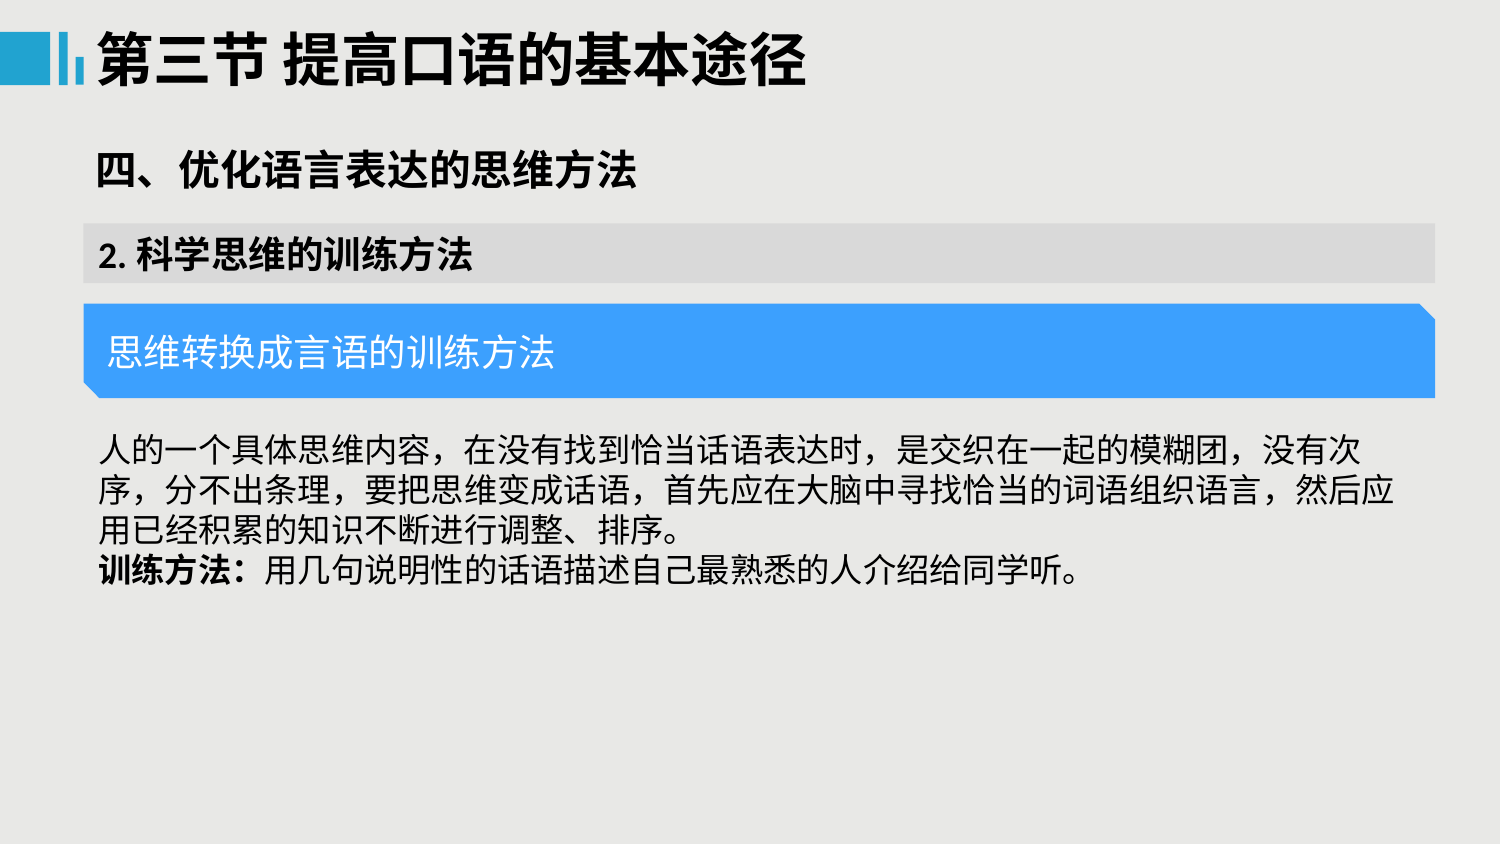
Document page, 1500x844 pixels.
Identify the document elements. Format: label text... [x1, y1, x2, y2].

text_box [74, 55, 83, 87]
text_box 人的一个具体思维内容，在没有找到恰当话语表达时，是交织在一起的模糊团，没有次序，分不出条理，要把思维变成话语，首先应在大脑中寻找恰当的词语组织语言，然后应用已经积累的知识不断进行调整、排序。 训练方法：用几句说明性的话语描述自己最熟悉的人介绍给同学听。 [83, 421, 1435, 597]
text_box [0, 30, 52, 87]
text_box [57, 30, 70, 87]
text_box 四、优化语言表达的思维方法 [83, 138, 1304, 200]
text_box 2.科学思维的训练方法 [83, 223, 1436, 284]
text_box 思维转换成言语的训练方法 [81, 301, 1438, 401]
text_box 第三节 提高口语的基本途径 [83, 17, 1412, 99]
